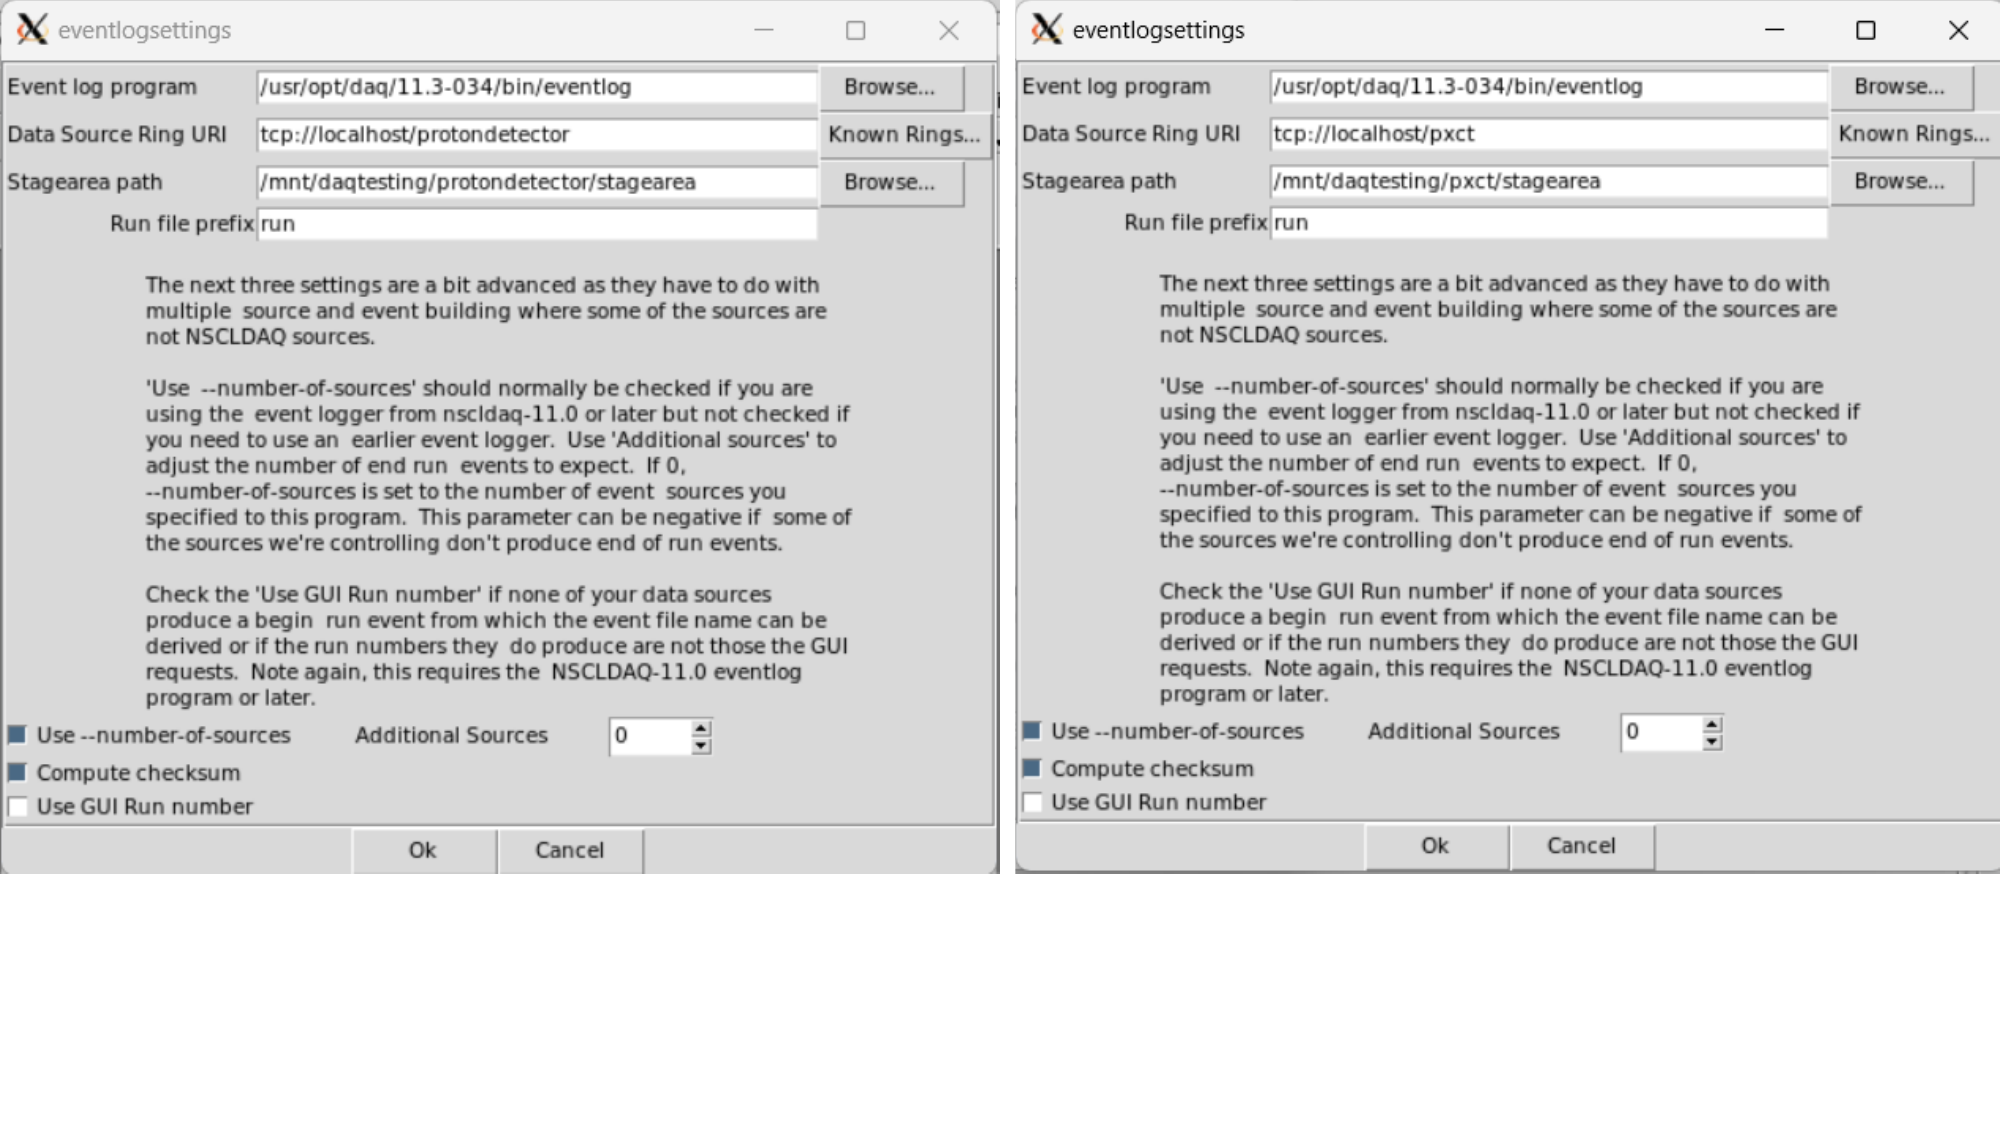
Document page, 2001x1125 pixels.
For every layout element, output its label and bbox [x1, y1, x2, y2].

picture [0, 0, 1000, 874]
picture [1015, 0, 2000, 874]
